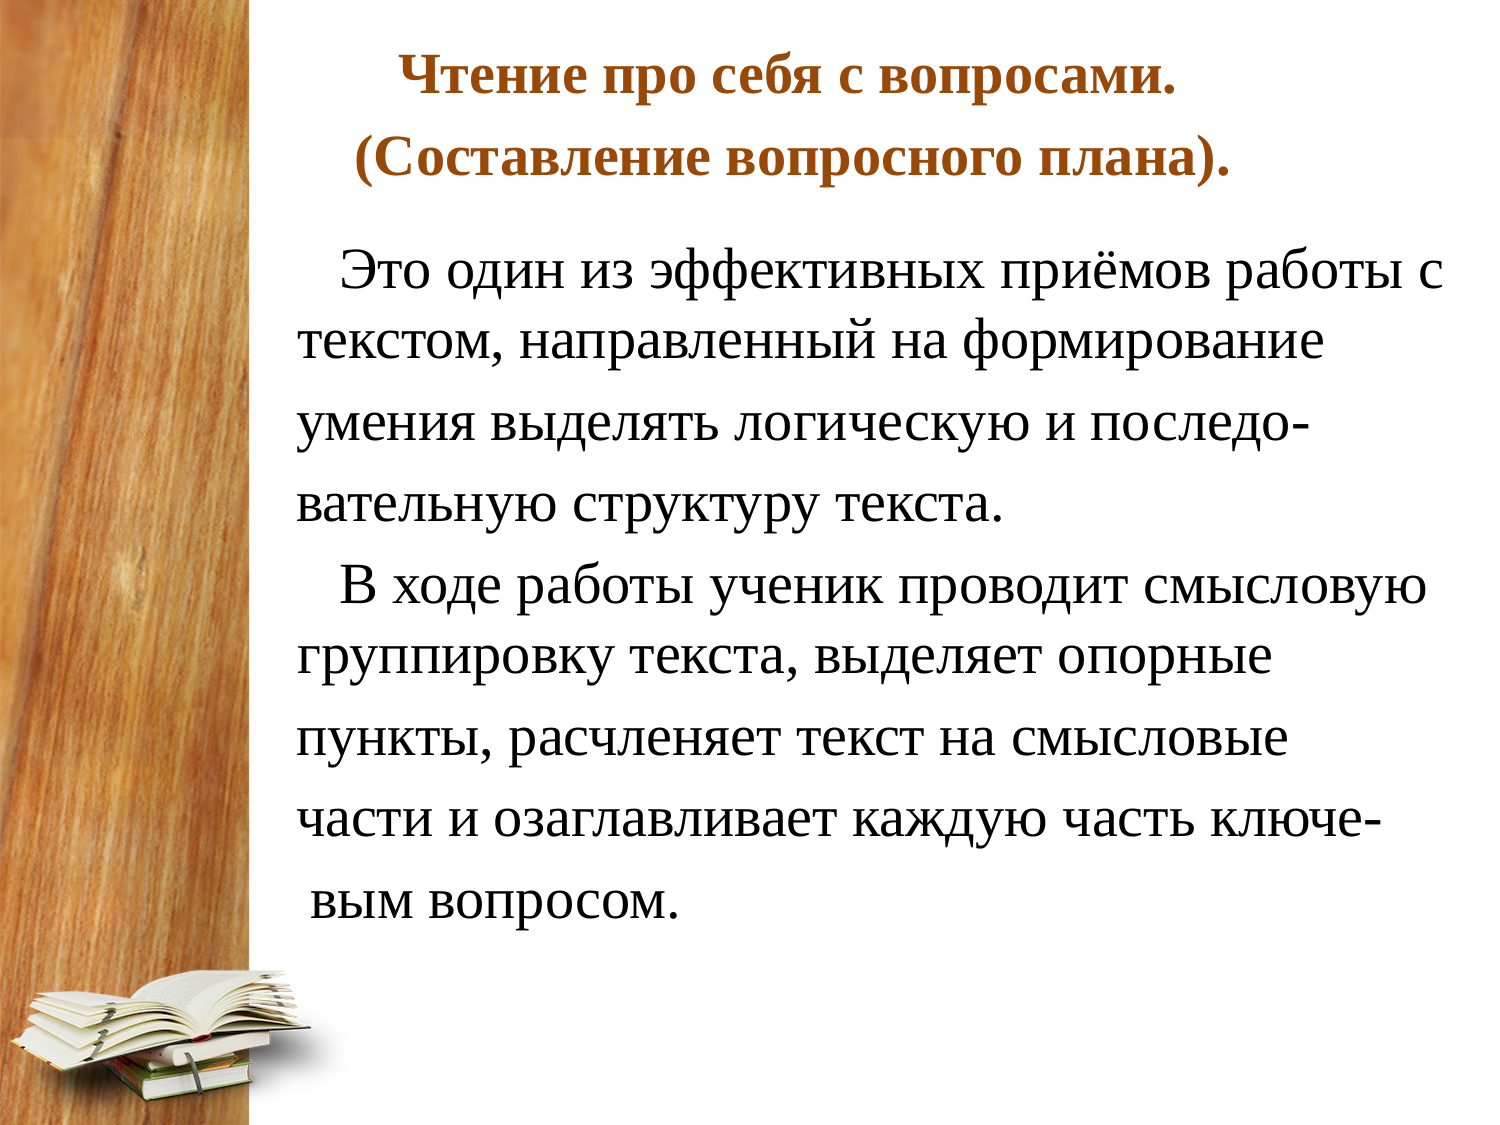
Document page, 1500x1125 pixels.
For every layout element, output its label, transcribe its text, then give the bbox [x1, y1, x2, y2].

list Это один из эффективных приёмов работы с текстом, направленный на формирование умения выделять логическую и последо- вательную структуру текста. В ходе работы ученик проводит смысловую группировку текста, выделяет опорные пункты, расчленяет текст на смысловые части и озаглавливает каждую часть ключе- вым вопросом. [187, 222, 1465, 1020]
list Чтение про себя с вопросами. (Составление вопросного плана). [339, 0, 1417, 222]
picture [0, 0, 1500, 1125]
